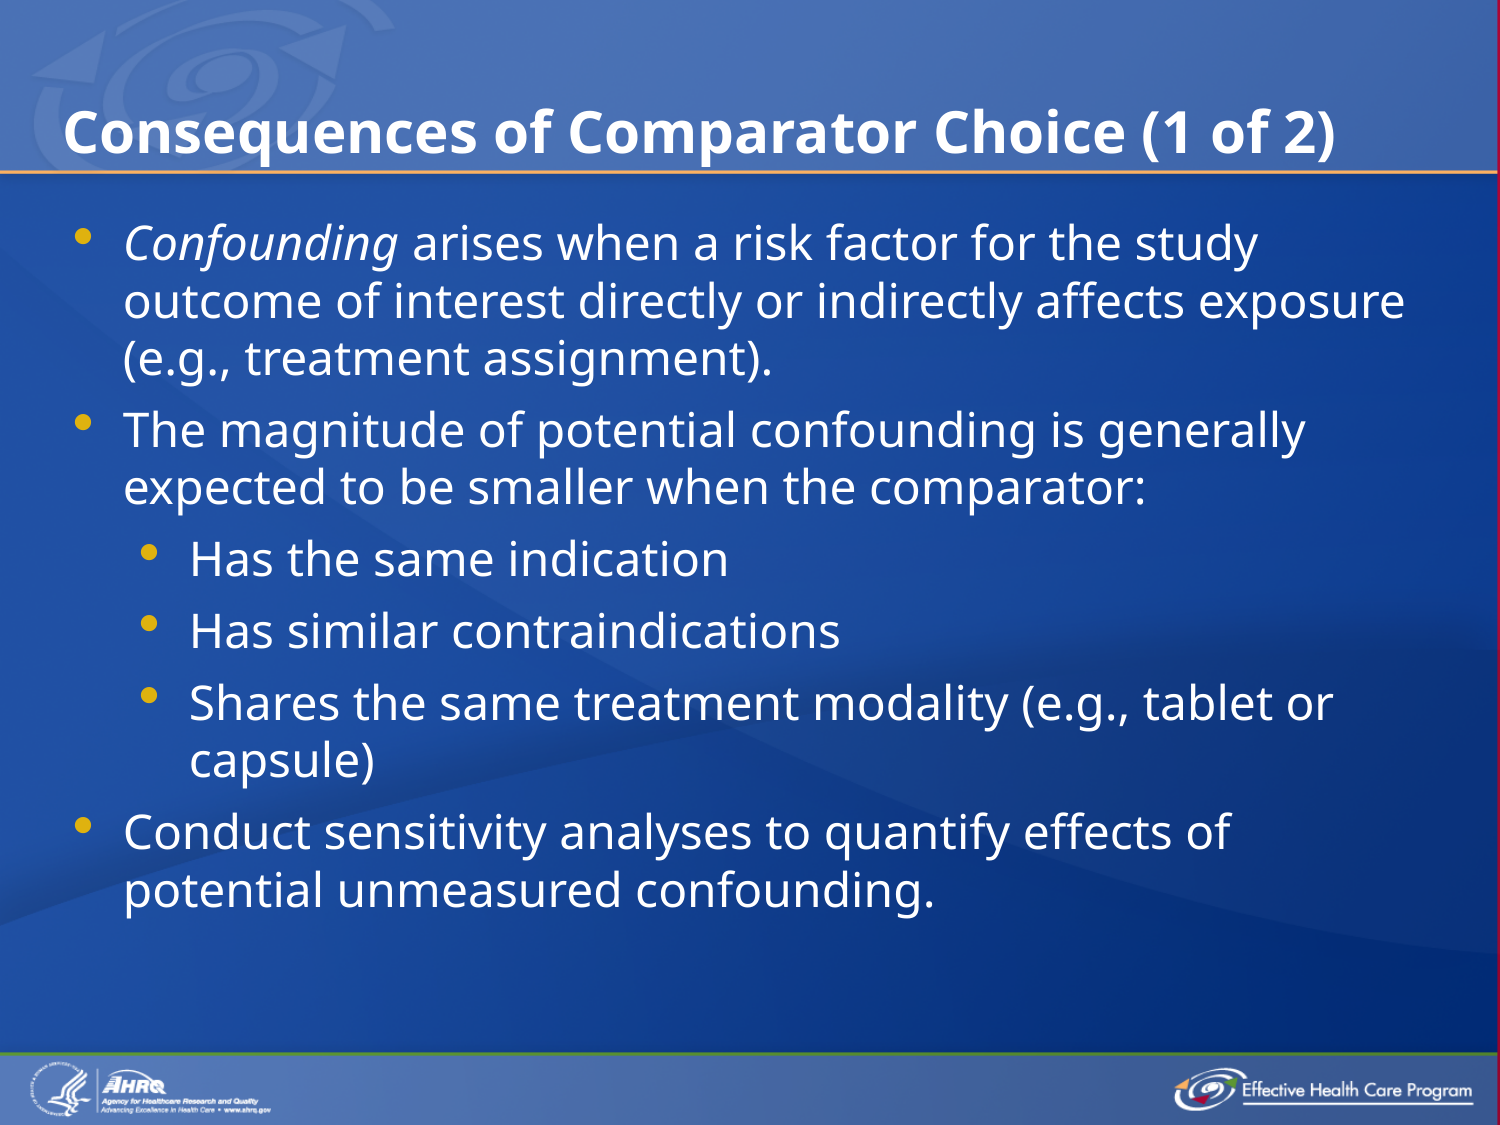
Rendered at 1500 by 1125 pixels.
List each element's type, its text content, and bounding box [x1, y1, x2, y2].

picture [0, 0, 1500, 1125]
title Consequences of Comparator Choice (1 of 2) [62, 24, 1413, 167]
list Confounding arises when a risk factor for the study outcome of interest directly or indirectly affects exposure (e.g., treatment assignment). The magnitude of potential confounding is generally expected to be smaller when the comparator: Has the same indication Has similar contraindications Shares the same treatment modality (e.g., tablet or capsule) Conduct sensitivity analyses to quantify effects of potential unmeasured confounding. [75, 213, 1425, 1005]
